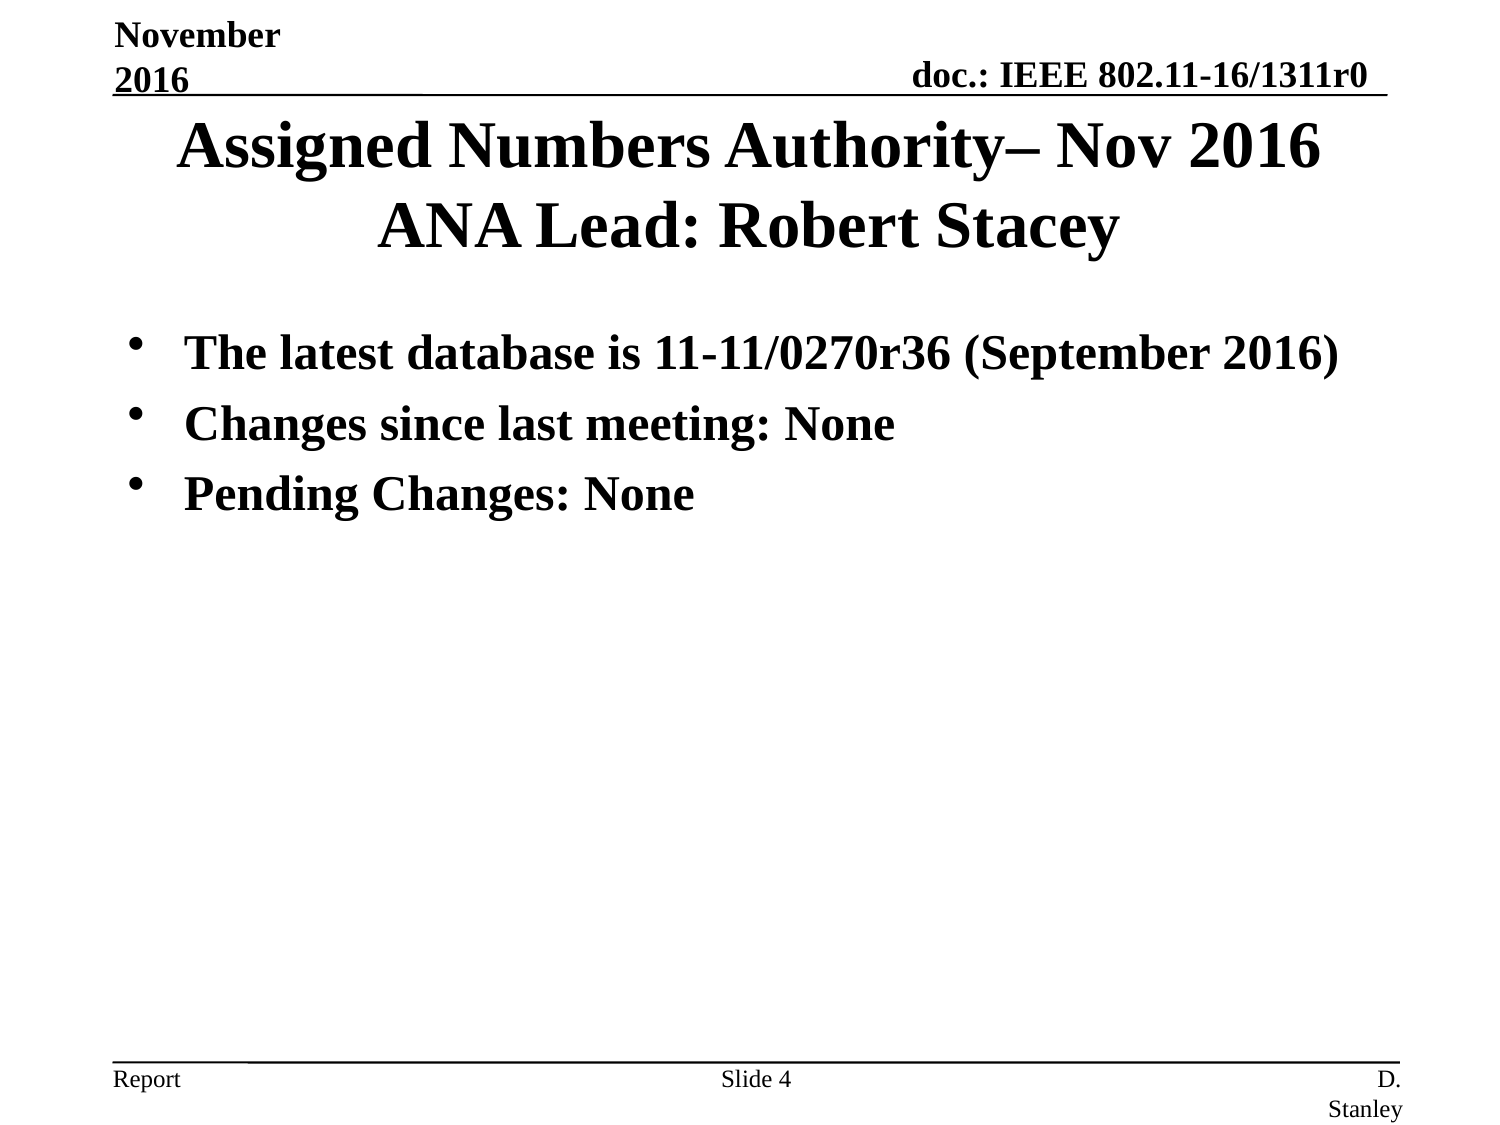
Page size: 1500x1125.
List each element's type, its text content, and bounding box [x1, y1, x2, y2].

title Assigned Numbers Authority– Nov 2016 ANA Lead: Robert Stacey [112, 125, 1388, 238]
list The latest database is 11-11/0270r36 (September 2016) Changes since last meeting: None Pending Changes: None [112, 312, 1425, 1000]
slide_number Slide 4 [721, 1062, 792, 1093]
footer D. Stanley, HP Enterprise [1325, 1062, 1402, 1093]
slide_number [114, 54, 335, 100]
